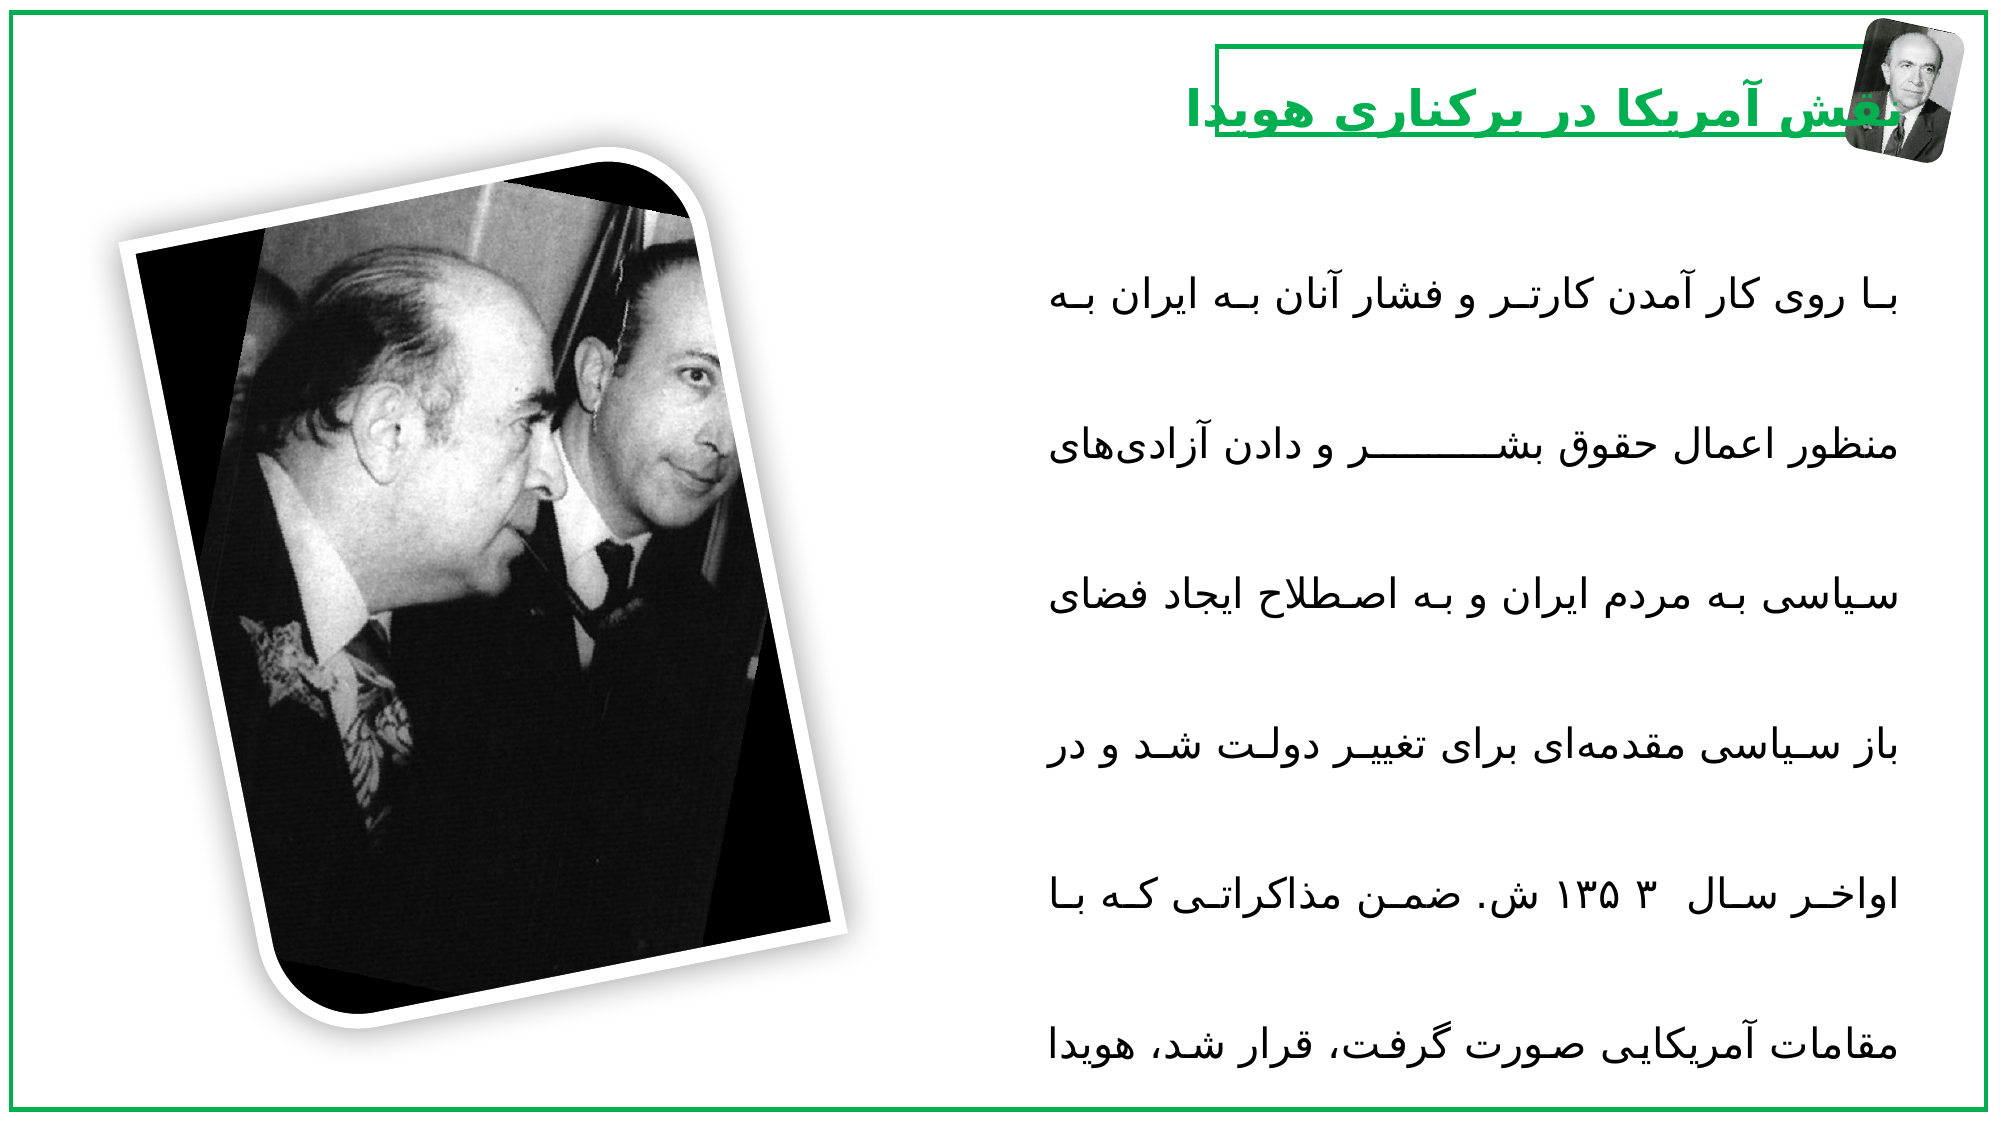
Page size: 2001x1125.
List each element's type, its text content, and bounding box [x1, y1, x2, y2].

text_box با روی کار آمدن کارتر و فشار آنان به ایران به منظور اعمال حقوق بشر و دادن آزادی‌های سیاسی به مردم ایران و به اصطلاح ایجاد فضای باز سیاسی مقدمه‌ای برای تغییر دولت شد و در اواخر سال ۱۳۵۳ ش. ضمن مذاکراتی که با مقامات آمریکایی صورت گرفت، قرار شد، هویدا جای خود را به یکی از افراد وابسته به سیاست آمریکا بدهد. [1033, 158, 1915, 1125]
picture [184, 185, 782, 991]
text_box نقش آمریکا در برکناری هویدا [1170, 39, 1919, 144]
picture [1850, 18, 1965, 163]
